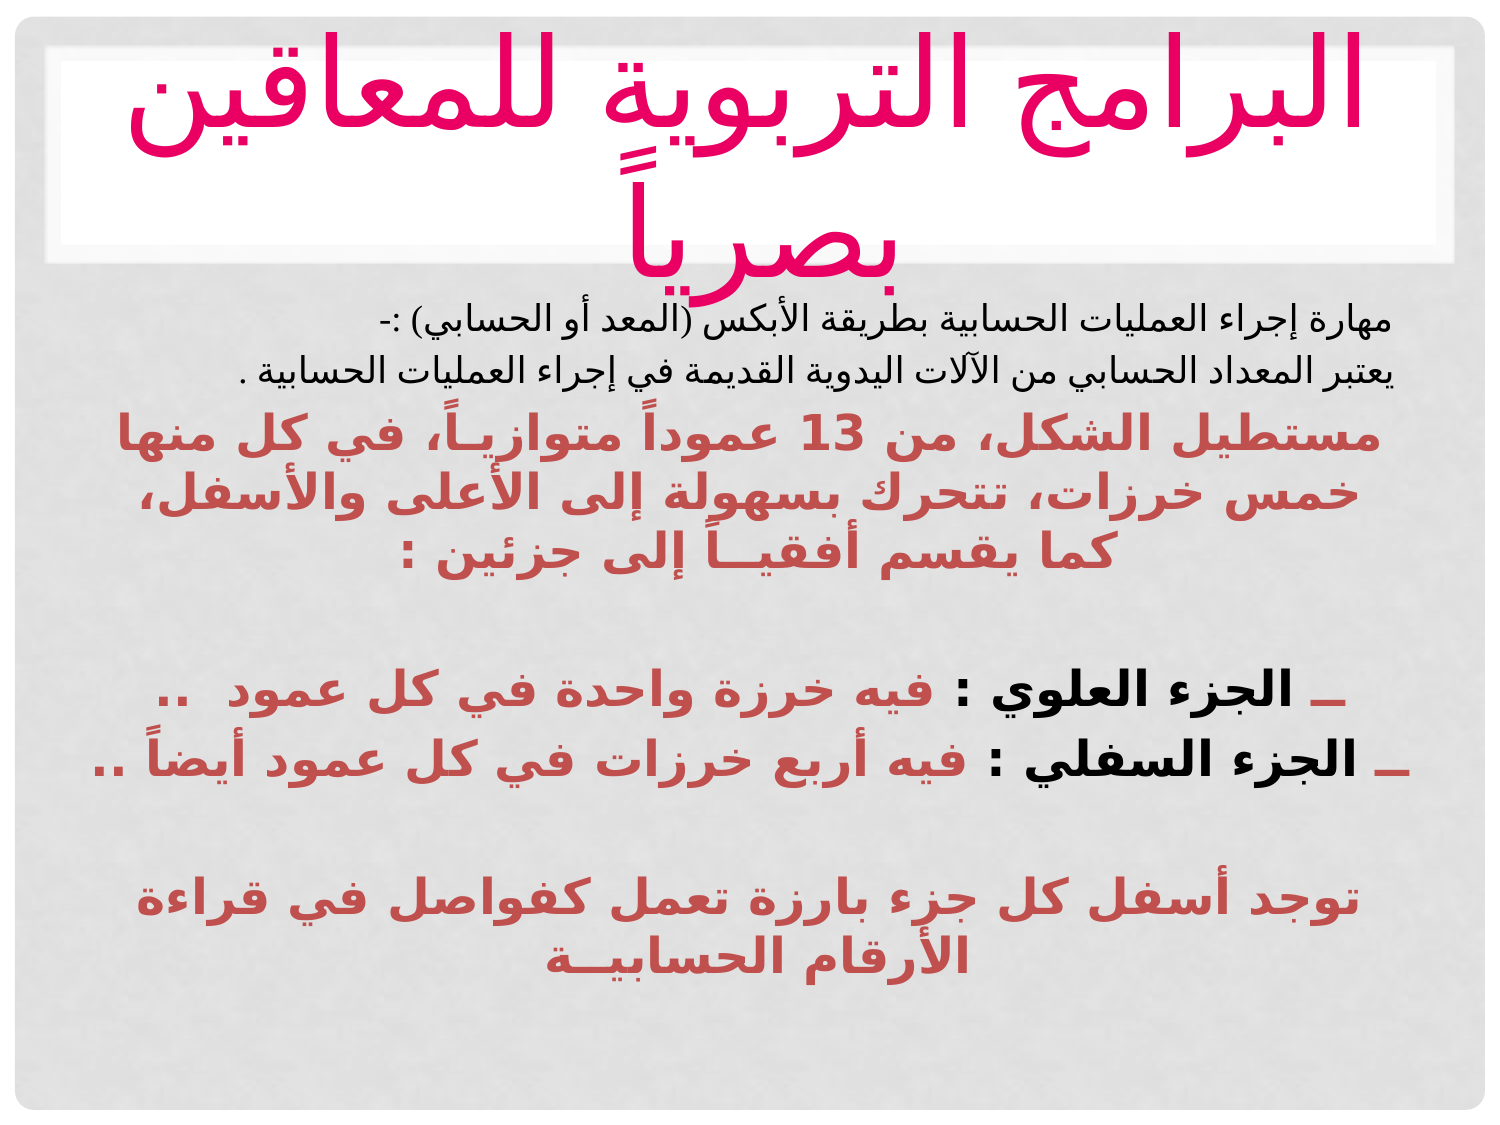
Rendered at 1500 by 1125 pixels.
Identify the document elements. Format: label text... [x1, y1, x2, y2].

list مهارة إجراء العمليات الحسابية بطريقة الأبكس (المعد أو الحسابي) :- يعتبر المعداد الحسابي من الآلات اليدوية القديمة في إجراء العمليات الحسابية . مستطيل الشكل، من 13 عموداً متوازيـاً، في كل منها خمس خرزات، تتحرك بسهولة إلى الأعلى والأسفل، كما يقسم أفقيــاً إلى جزئين : ــ الجزء العلوي : فيه خرزة واحدة في كل عمود .. ــ الجزء السفلي : فيه أربع خرزات في كل عمود أيضاً .. توجد أسفل كل جزء بارزة تعمل كفواصل في قراءة الأرقام الحسابيــة [75, 287, 1425, 1005]
title البرامج التربوية للمعاقين بصرياً [69, 66, 1425, 238]
